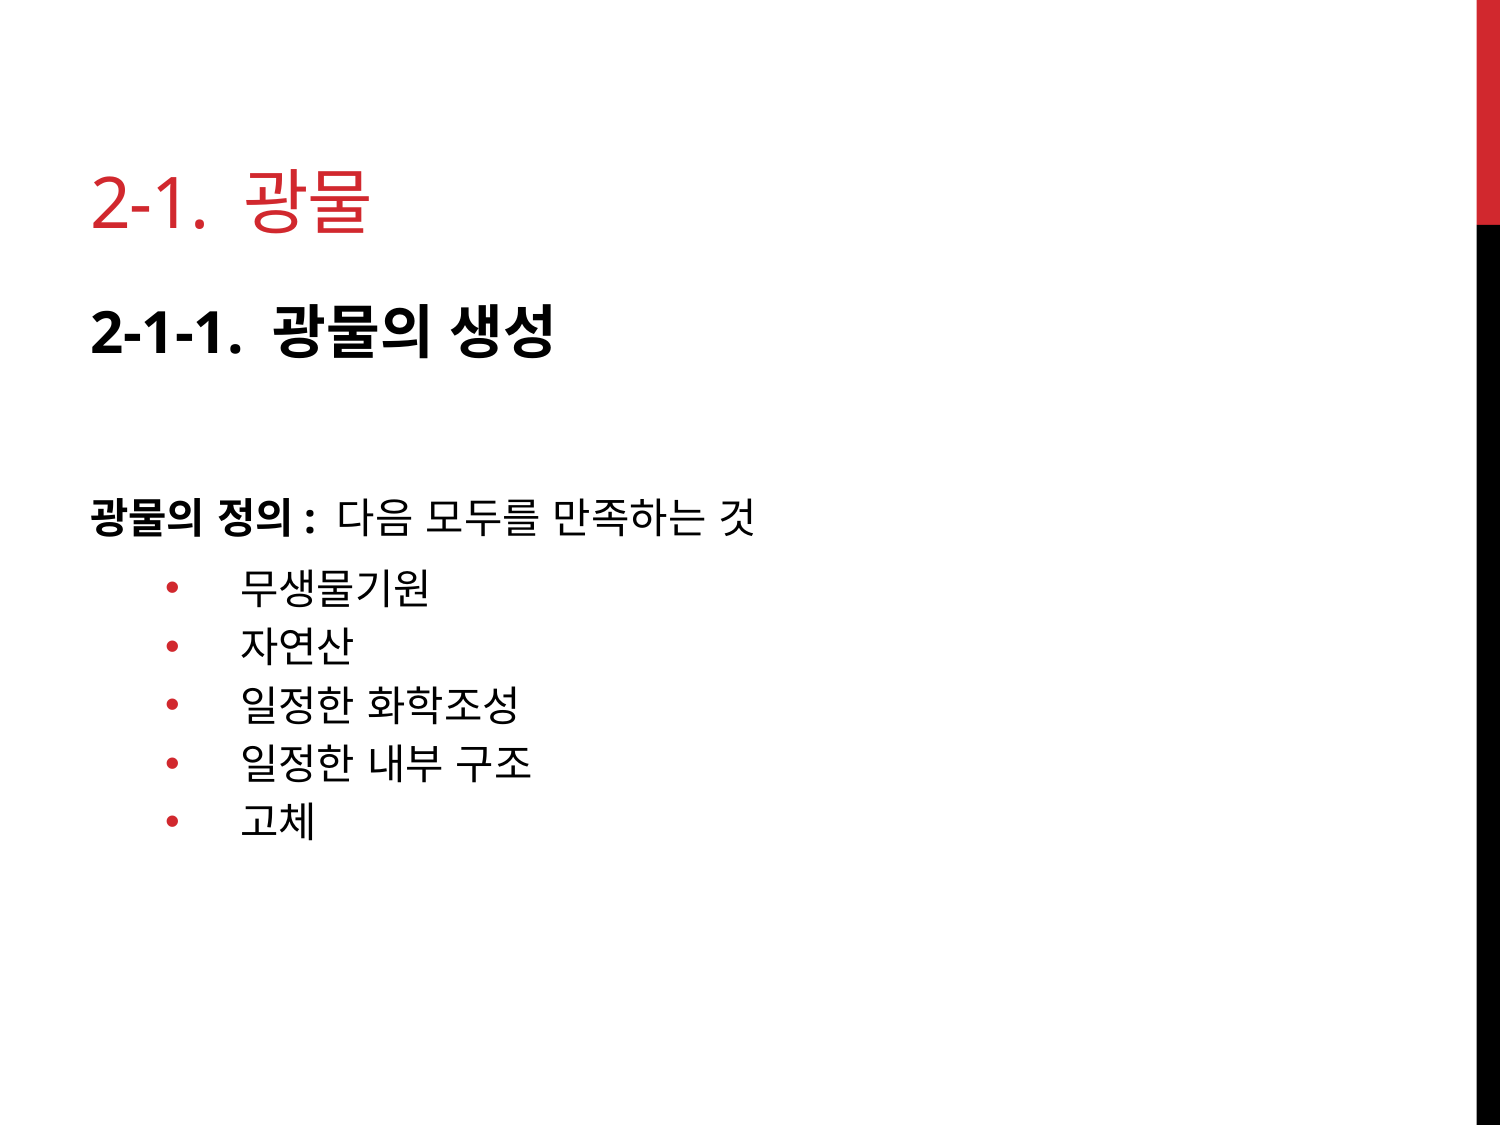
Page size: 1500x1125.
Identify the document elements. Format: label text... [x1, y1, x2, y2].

title 2-1. 광물 [75, 149, 1025, 250]
list 2-1-1. 광물의 생성 광물의 정의: 다음 모두를 만족하는 것 무생물기원 자연산 일정한 화학조성 일정한 내부 구조 고체 [75, 287, 1325, 1005]
